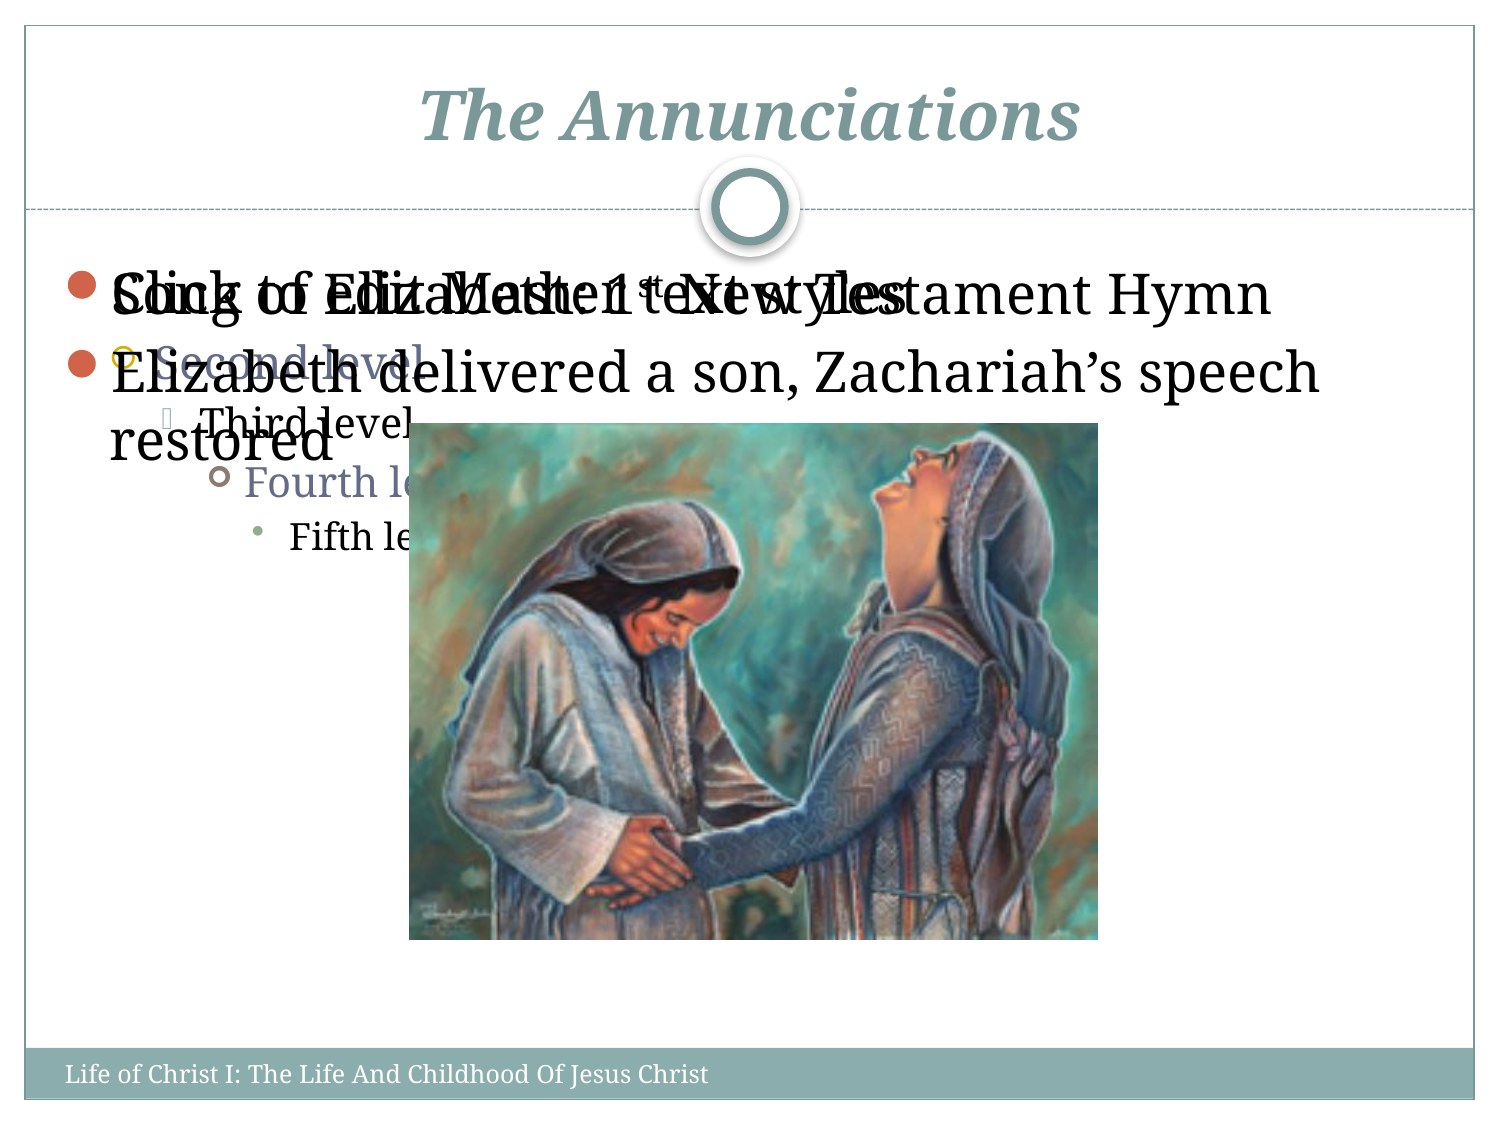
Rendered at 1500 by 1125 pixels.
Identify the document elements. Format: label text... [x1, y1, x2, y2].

footer Life of Christ I: The Life And Childhood Of Jesus Christ [50, 1051, 866, 1112]
picture [409, 423, 1099, 941]
title The Annunciations [49, 37, 1450, 162]
list Song of Elizabeth: 1st New Testament Hymn Elizabeth delivered a son, Zachariah’s speech restored [49, 250, 1445, 1001]
